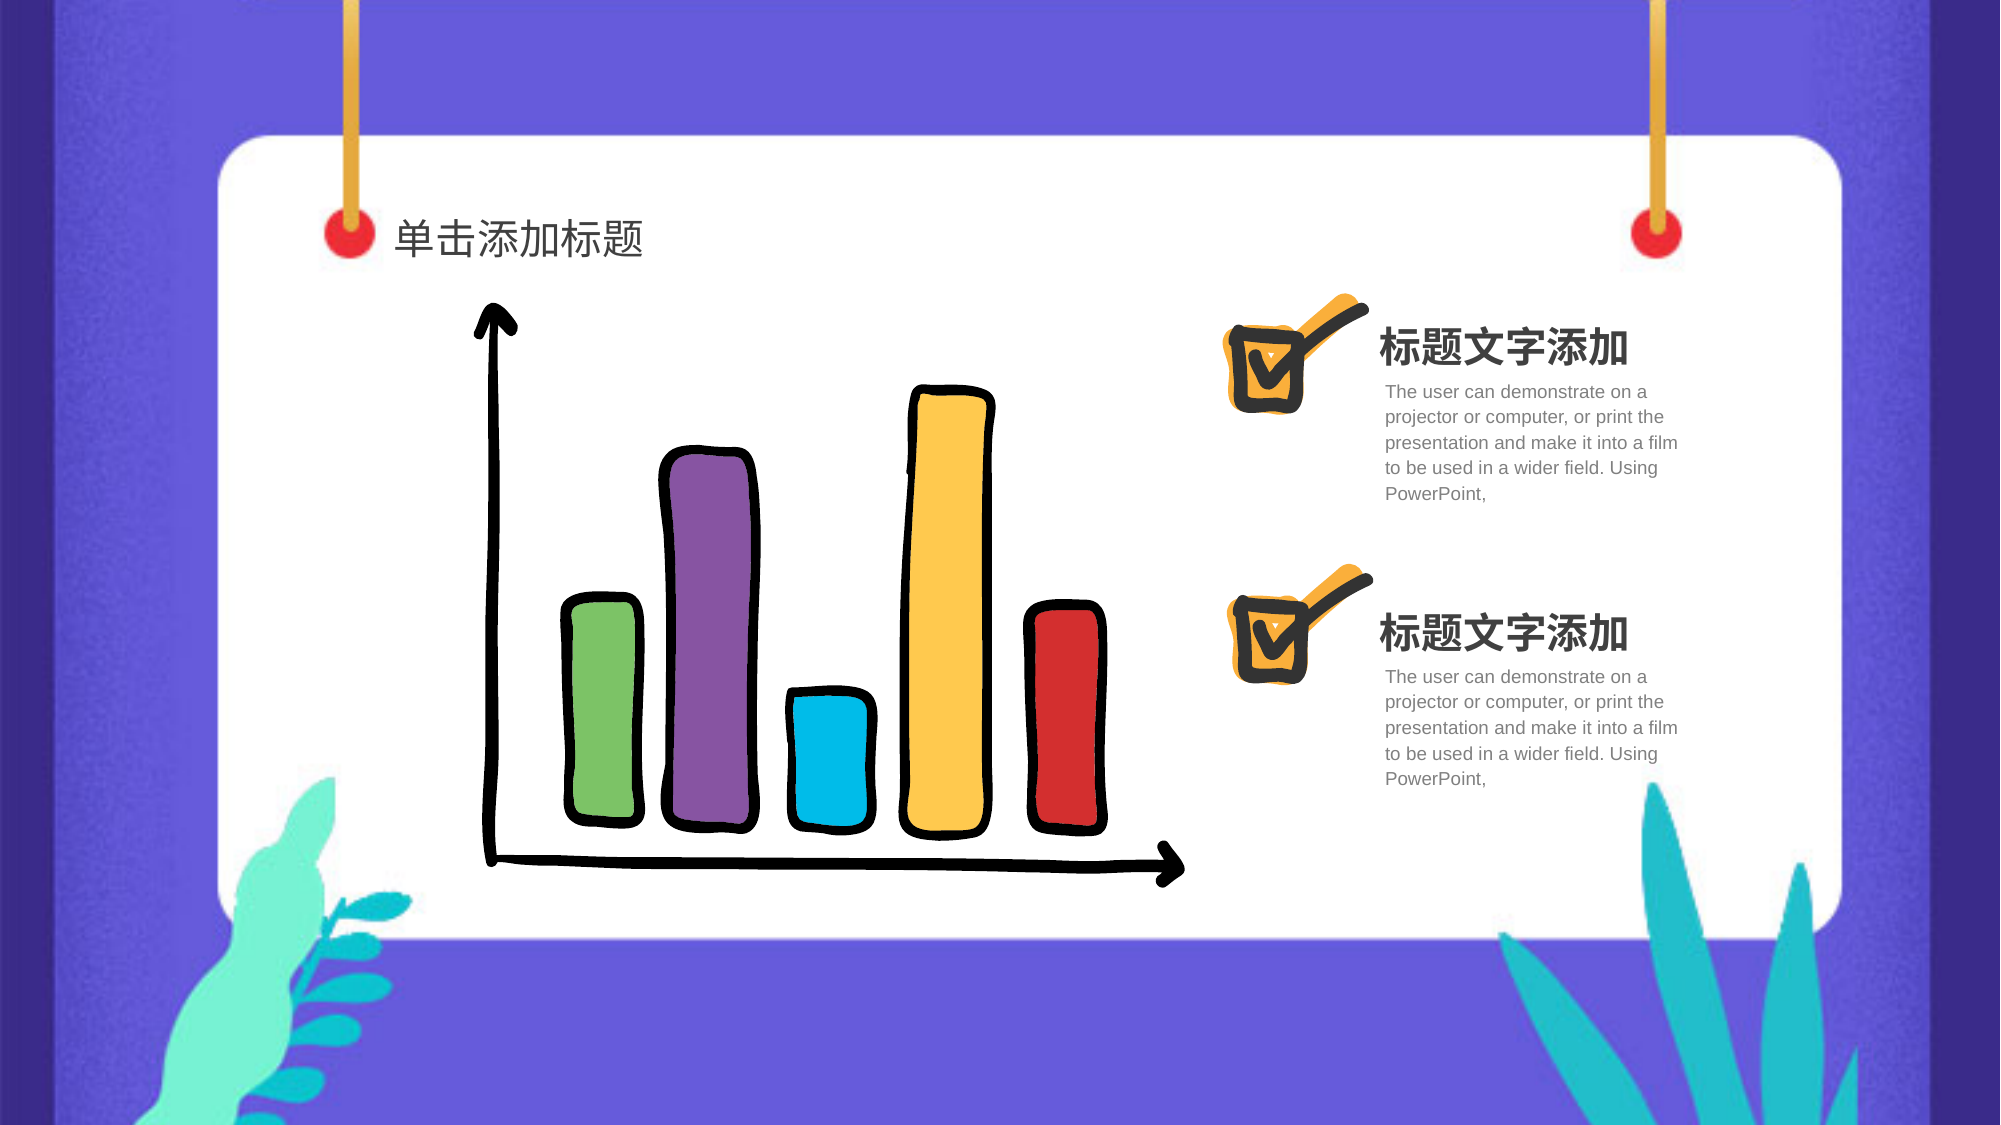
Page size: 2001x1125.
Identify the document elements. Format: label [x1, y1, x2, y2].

text_box [1365, 588, 1938, 799]
text_box [1226, 555, 1378, 688]
text_box [473, 303, 1186, 888]
text_box [1365, 303, 1938, 514]
picture [0, 0, 2000, 1125]
text_box [1222, 285, 1374, 417]
